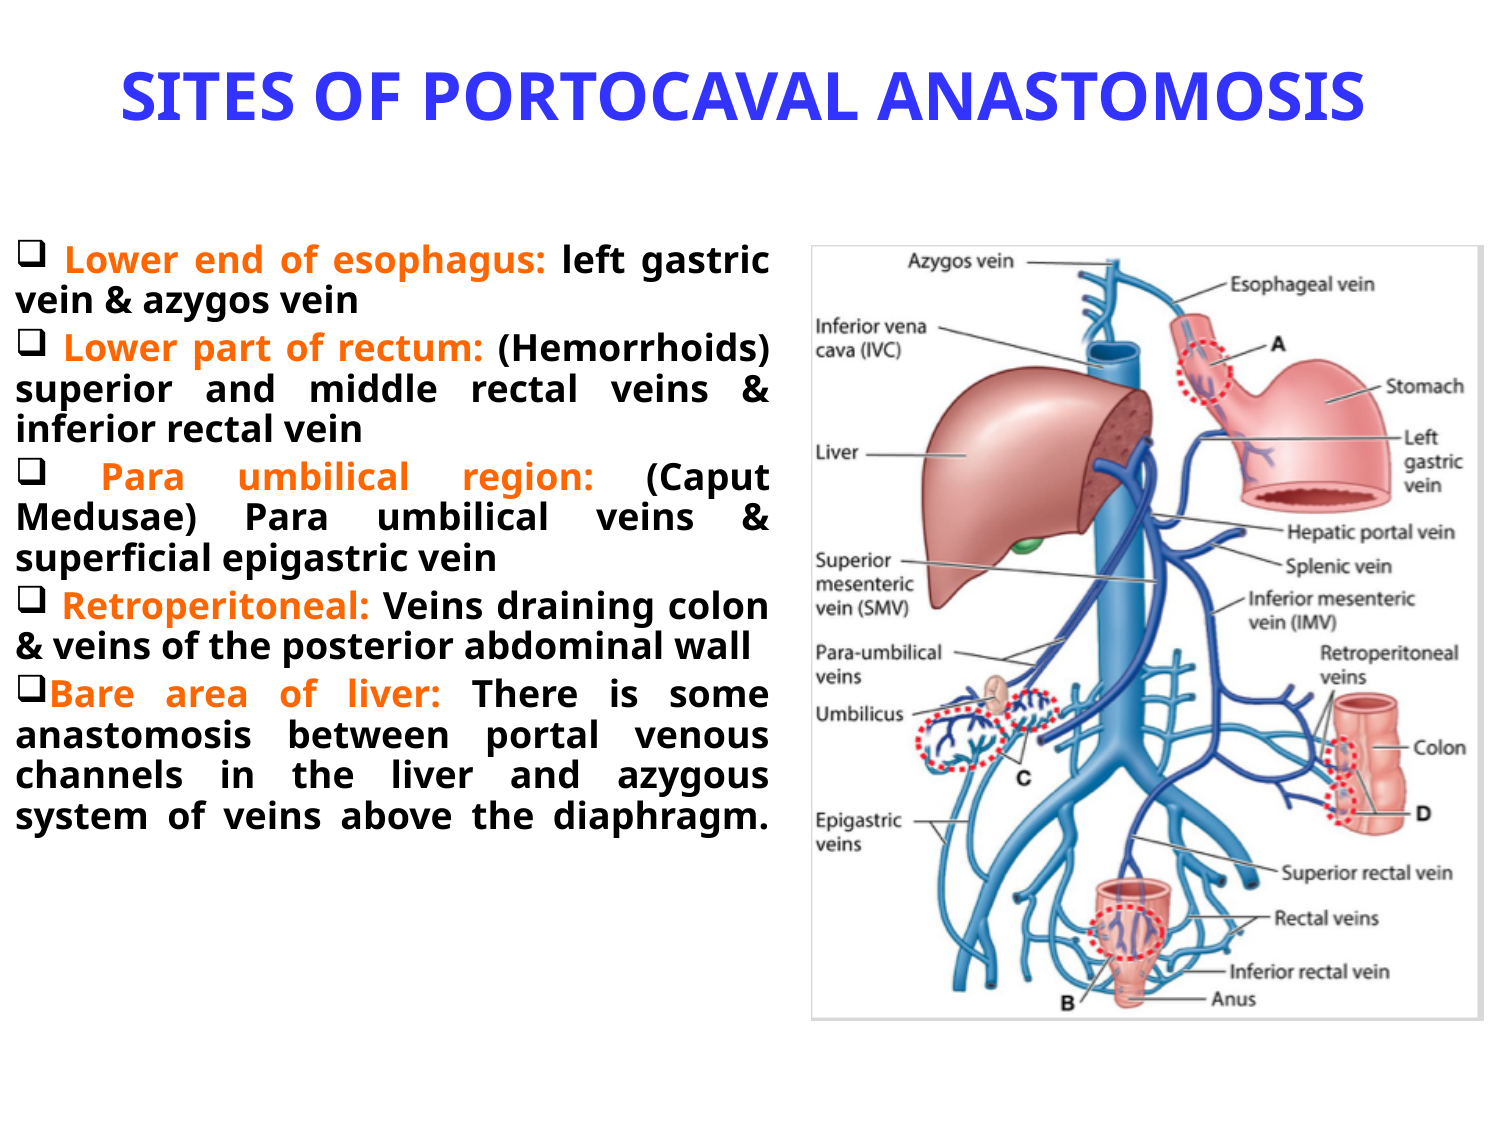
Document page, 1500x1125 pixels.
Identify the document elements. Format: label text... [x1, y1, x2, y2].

title SITES OF PORTOCAVAL ANASTOMOSIS [68, 0, 1419, 188]
list Lower end of esophagus: left gastric vein & azygos vein Lower part of rectum: (Hemorrhoids) superior and middle rectal veins & inferior rectal vein Para umbilical region: (Caput Medusae) Para umbilical veins & superficial epigastric vein Retroperitoneal: Veins draining colon & veins of the posterior abdominal wall Bare area of liver: There is some anastomosis between portal venous channels in the liver and azygous system of veins above the diaphragm. across the bare area of liver. [0, 233, 786, 857]
picture [811, 245, 1484, 1021]
